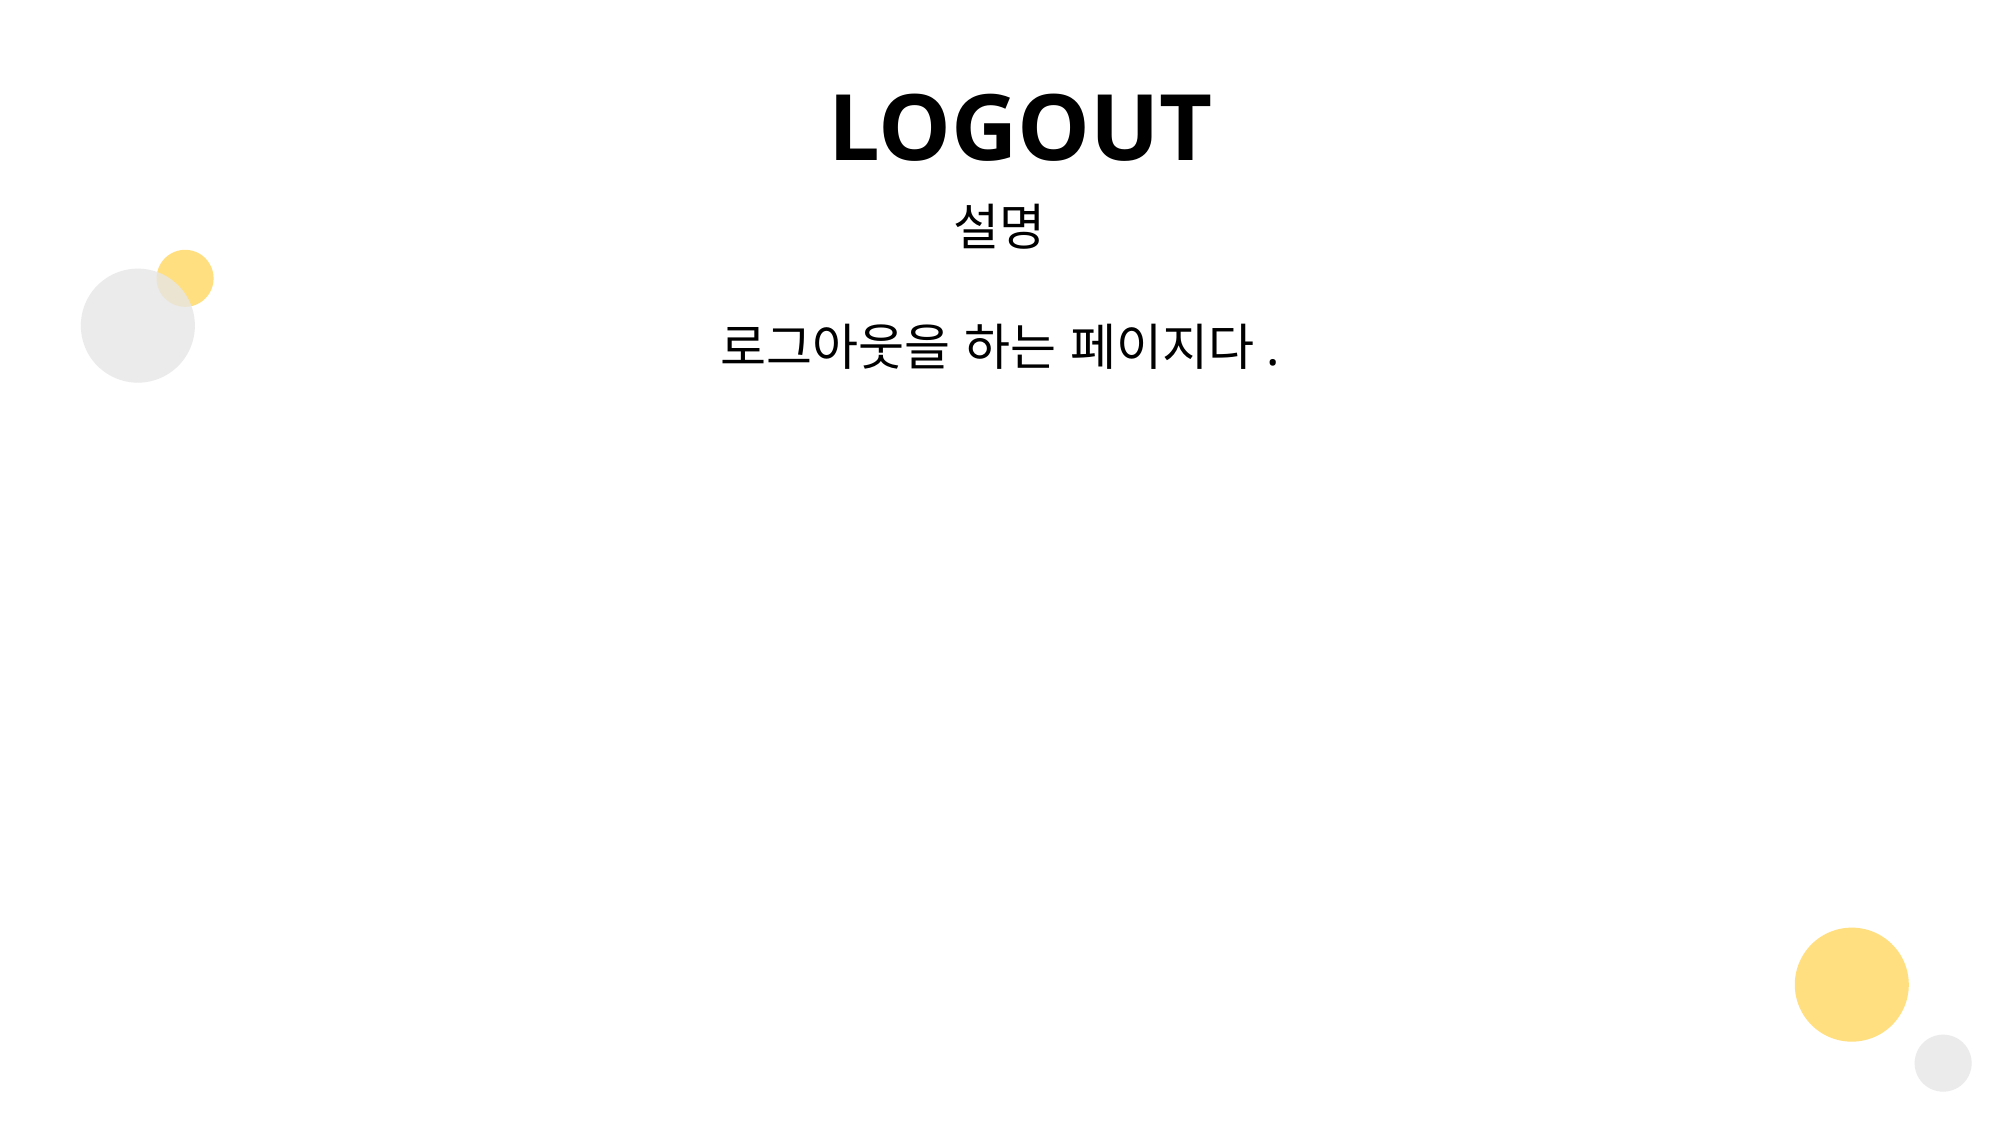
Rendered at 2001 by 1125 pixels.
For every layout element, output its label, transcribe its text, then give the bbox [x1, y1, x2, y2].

text_box [79, 267, 196, 384]
text_box [1913, 1033, 1973, 1093]
text_box [156, 248, 215, 307]
text_box 설명 로그아웃을 하는 페이지다. [705, 187, 1295, 383]
text_box [1793, 926, 1910, 1043]
text_box LOGOUT [813, 61, 1228, 187]
